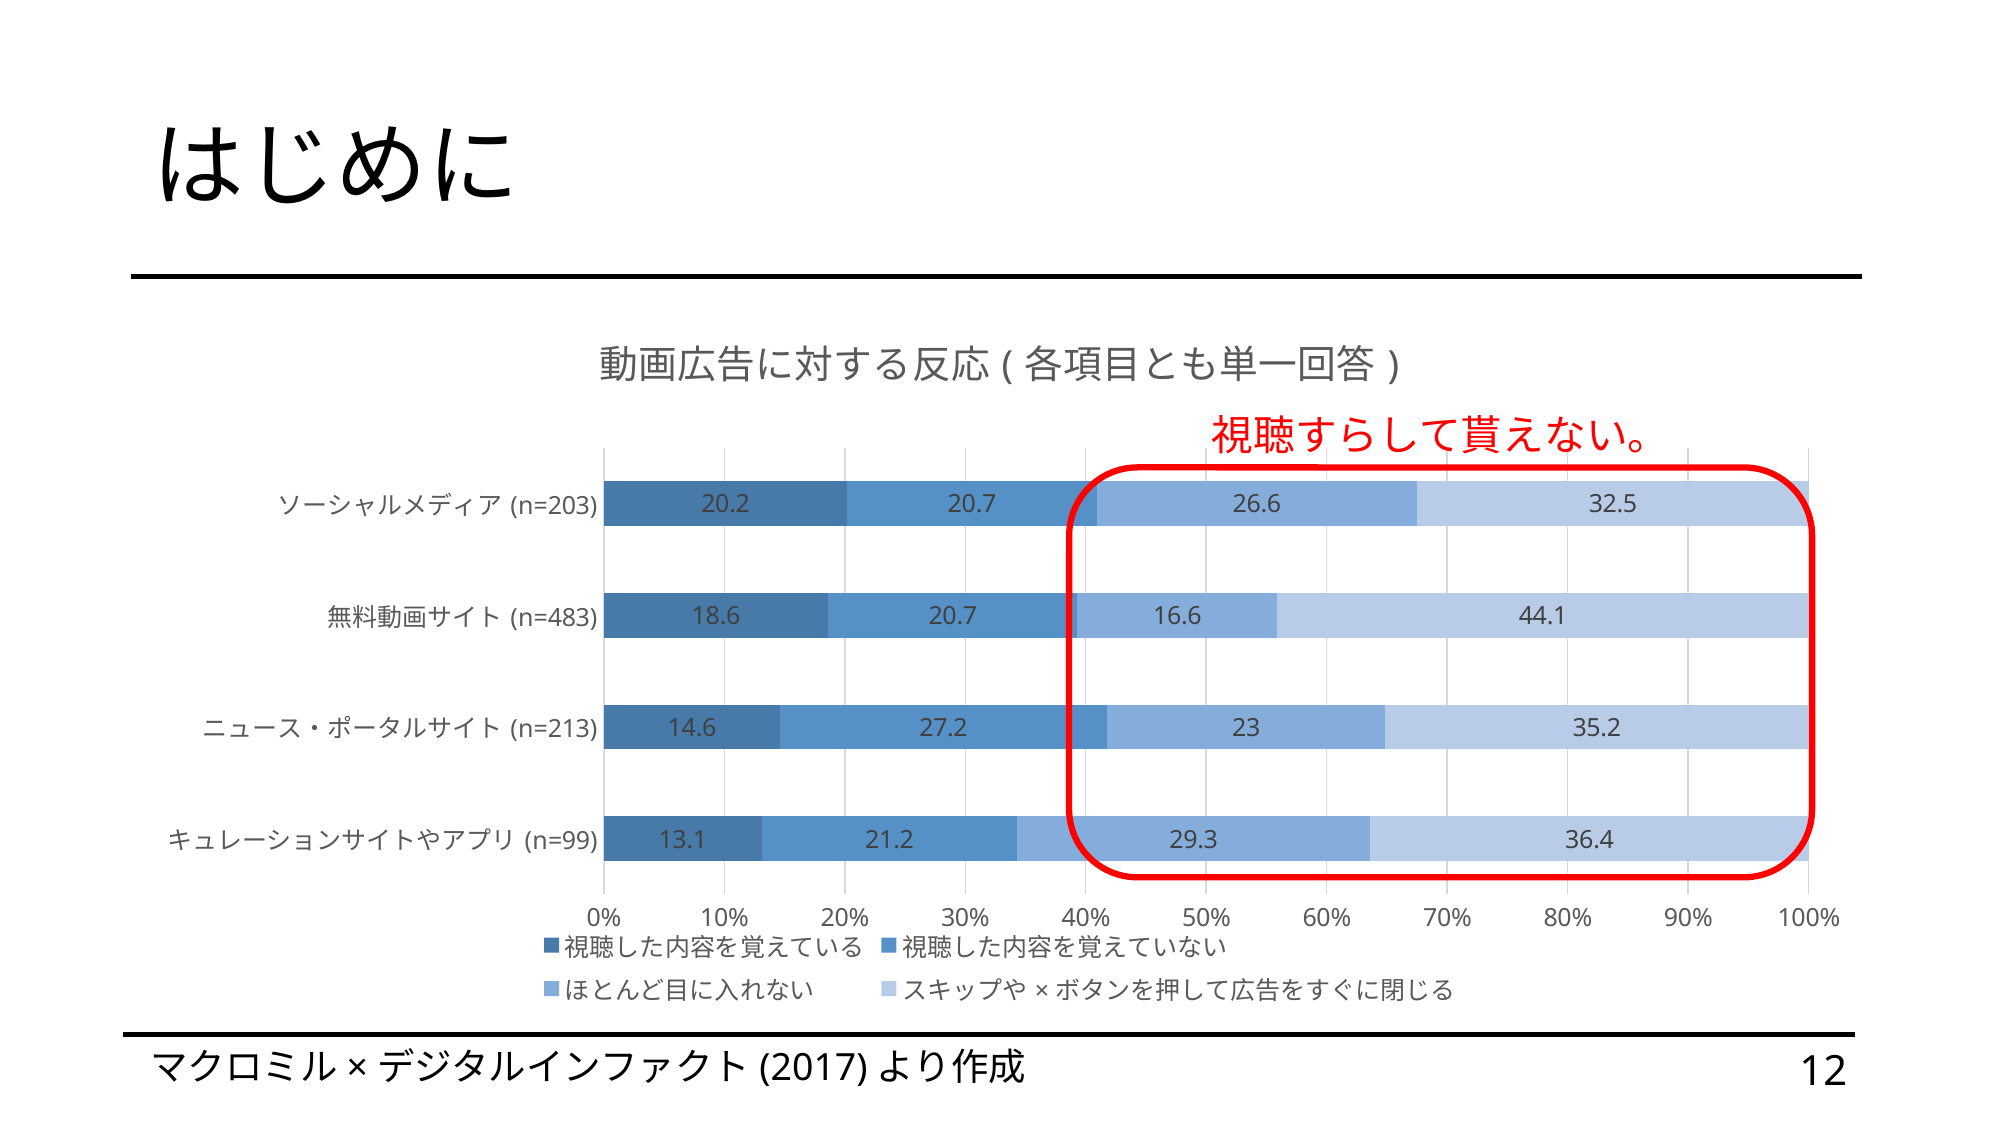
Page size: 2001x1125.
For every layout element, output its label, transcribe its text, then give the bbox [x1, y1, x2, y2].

title はじめに [137, 59, 1863, 276]
text_box マクロミル×デジタルインファクト(2017)より作成 [135, 1035, 1041, 1096]
slide_number 12 [1412, 1042, 1863, 1103]
chart [137, 299, 1863, 1014]
